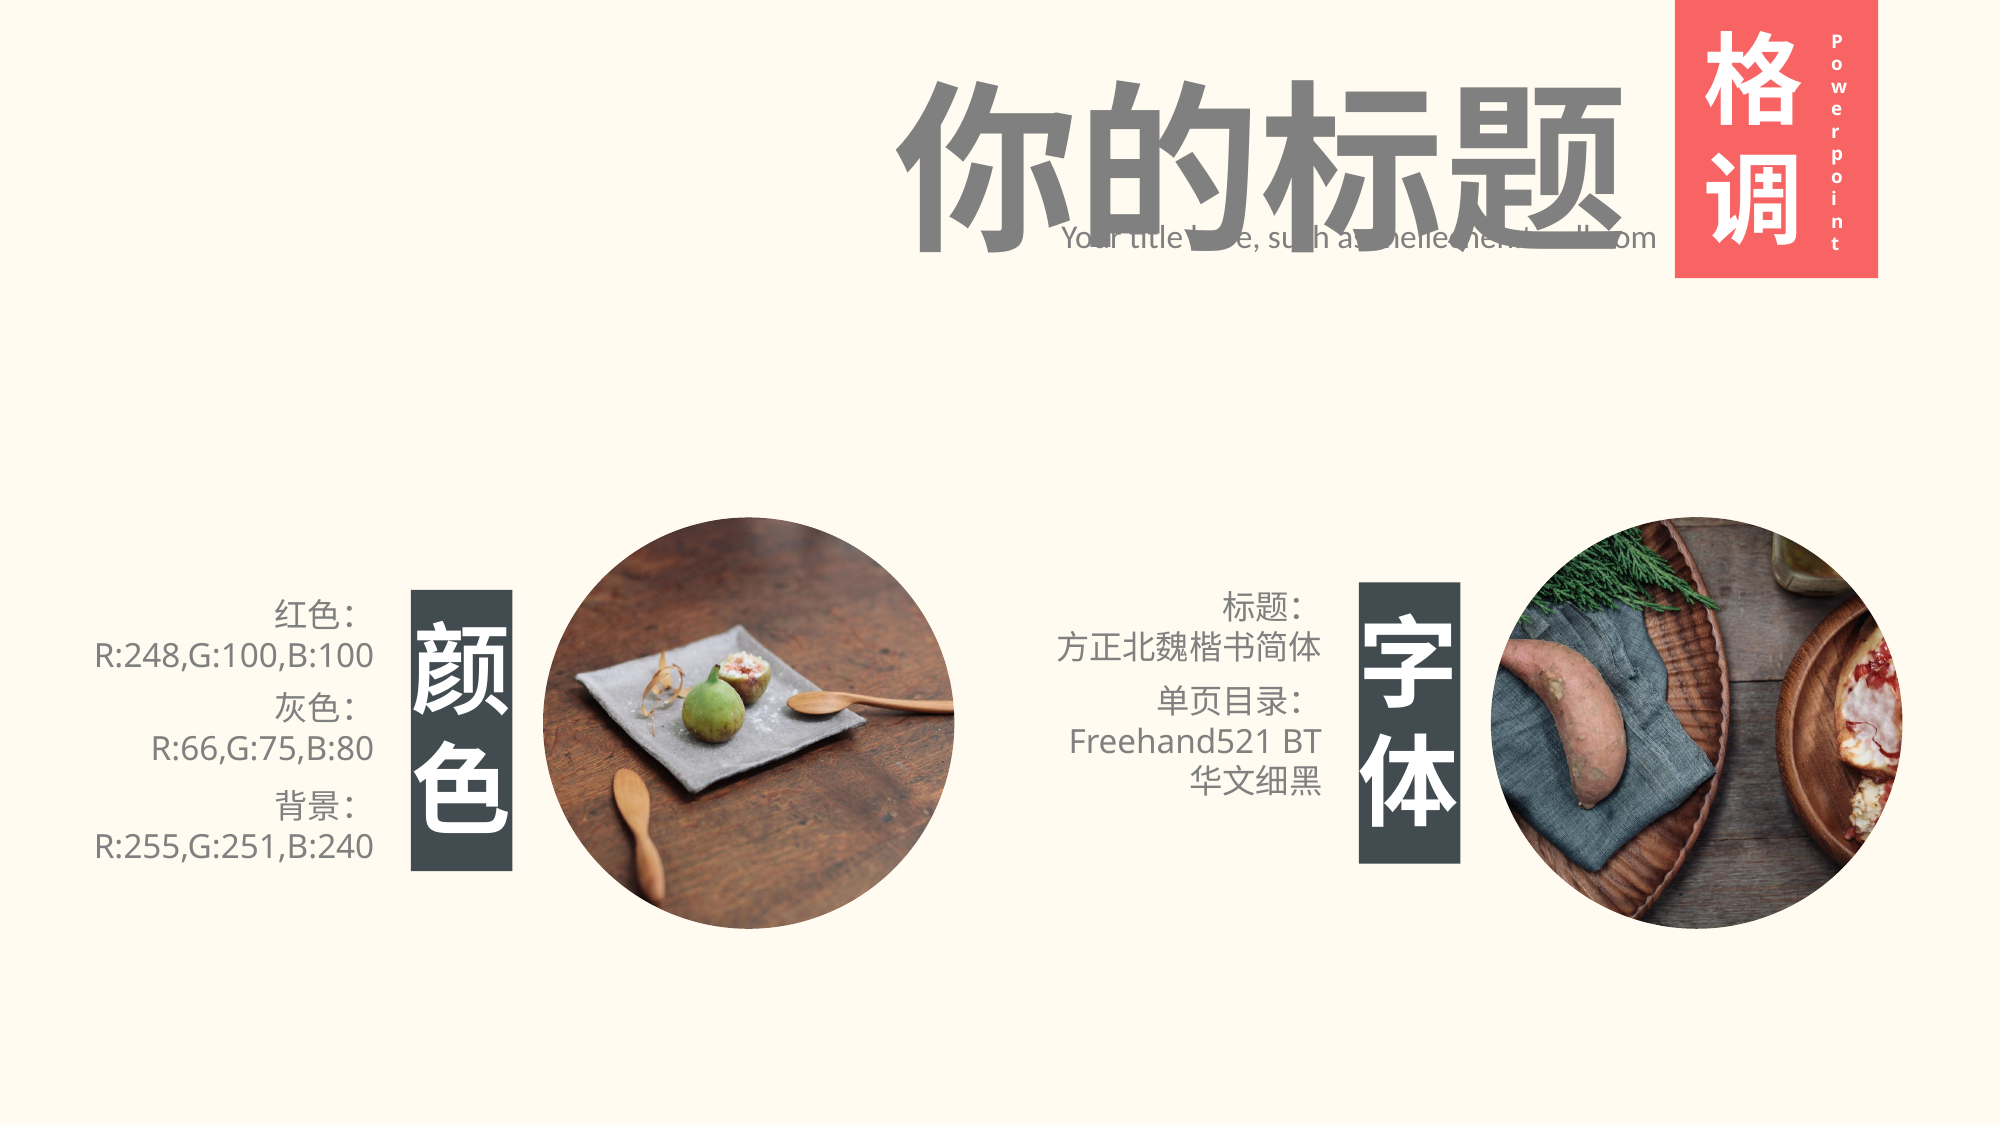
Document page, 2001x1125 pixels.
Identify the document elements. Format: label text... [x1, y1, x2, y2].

text_box [1358, 581, 1461, 865]
text_box 格调 [1688, 8, 1803, 264]
text_box Powerpoint [1816, 22, 1851, 262]
text_box 标题： 方正北魏楷书简体 [955, 579, 1337, 672]
text_box 单页目录： Freehand521 BT 华文细黑 [955, 672, 1337, 807]
text_box 你的标题 [879, 0, 1643, 281]
text_box 灰色： R:66,G:75,B:80 [0, 679, 390, 775]
text_box [410, 589, 514, 872]
text_box 字体 [1344, 591, 1458, 847]
text_box 颜色 [396, 599, 511, 854]
picture [542, 517, 955, 929]
picture [1490, 517, 1903, 929]
text_box 红色： R:248,G:100,B:100 [0, 586, 390, 679]
text_box Your title here, such as meilechen.tmall.com [1046, 207, 1674, 263]
text_box 背景： R:255,G:251,B:240 [0, 778, 390, 873]
text_box [1674, 0, 1879, 279]
